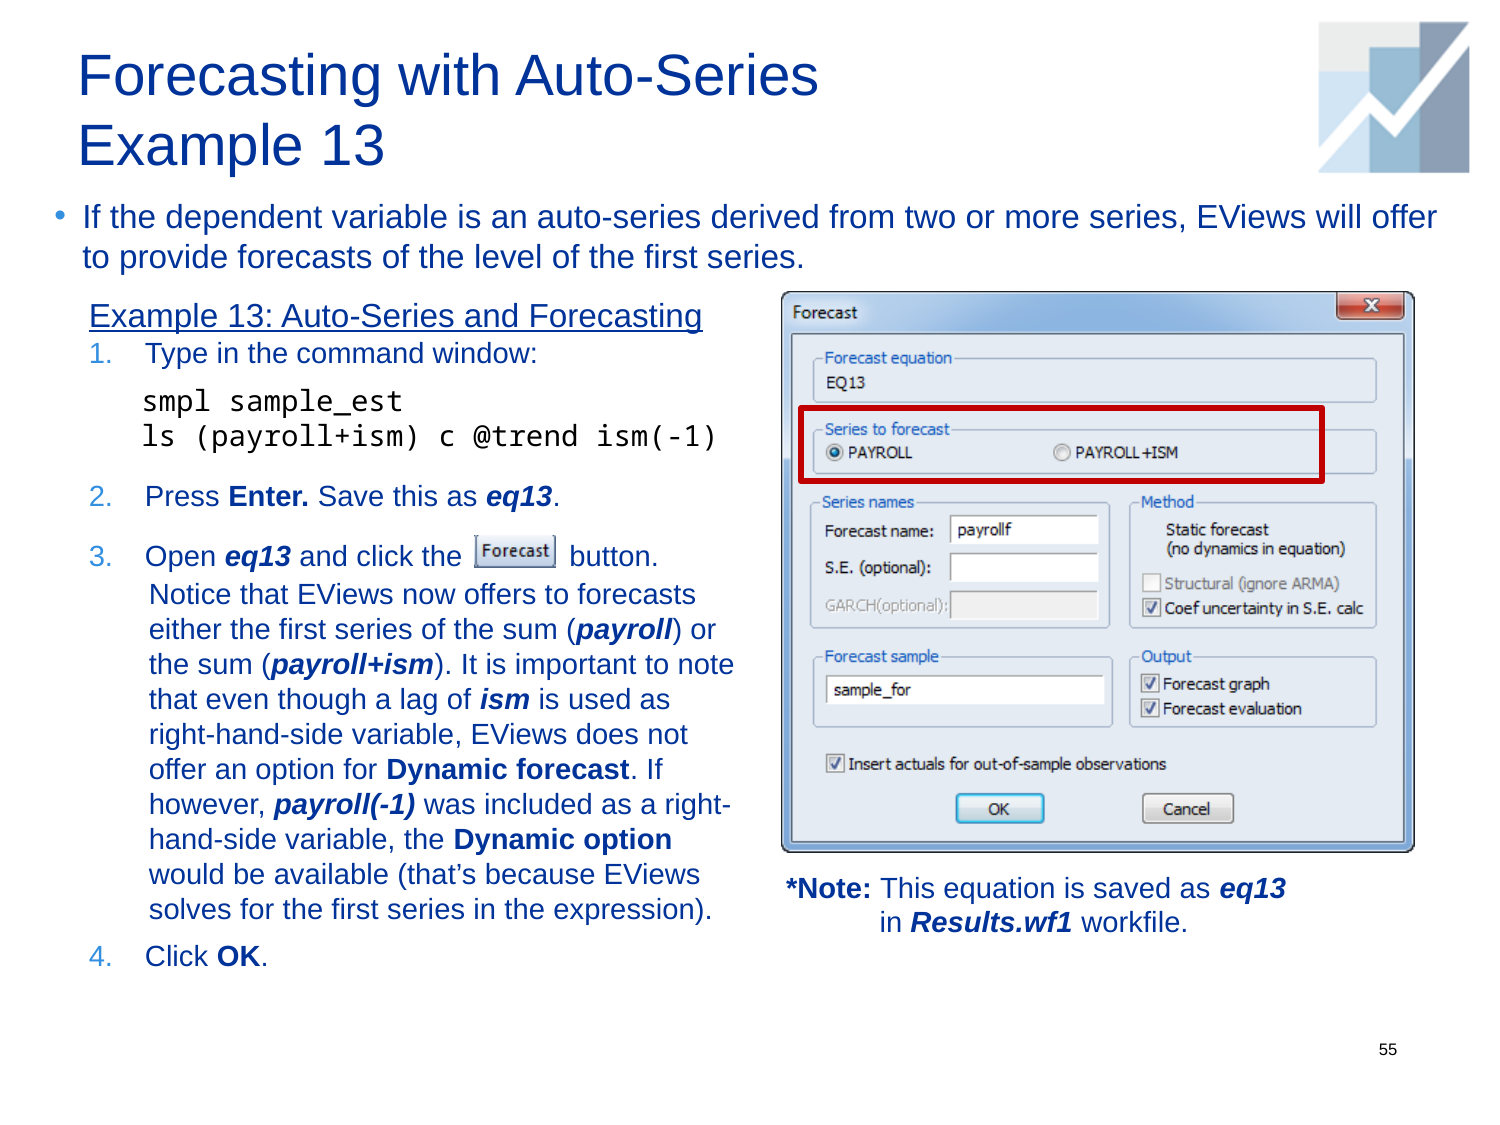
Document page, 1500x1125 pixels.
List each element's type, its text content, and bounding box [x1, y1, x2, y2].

text_box *Note: This equation is saved as eq13 in Results.wf1 workfile. [771, 861, 1306, 945]
picture [781, 291, 1415, 854]
title Forecasting with Auto-Series Example 13 [62, 0, 1297, 185]
slide_number 55 [1262, 1015, 1413, 1067]
picture [474, 534, 557, 569]
list If the dependent variable is an auto-series derived from two or more series, EViews will offer to provide forecasts of the level of the first series. [39, 187, 1471, 258]
text_box Example 13: Auto-Series and Forecasting Type in the command window: smpl sample_est ls (payroll+ism) c @trend ism(-1) Press Enter. Save this as eq13. Open eq13 and click the button. [73, 287, 802, 1028]
picture [1300, 11, 1479, 181]
text_box Notice that EViews now offers to forecasts either the first series of the sum (payroll) or the sum (payroll+ism). It is important to note that even though a lag of ism is used as right-hand-side variable, EViews does not offer an option for Dynamic forecast. If however, payroll(-1) was included as a right-hand-side variable, the Dynamic option would be available (that’s because EViews solves for the first series in the expression). Click OK. [73, 567, 751, 1038]
